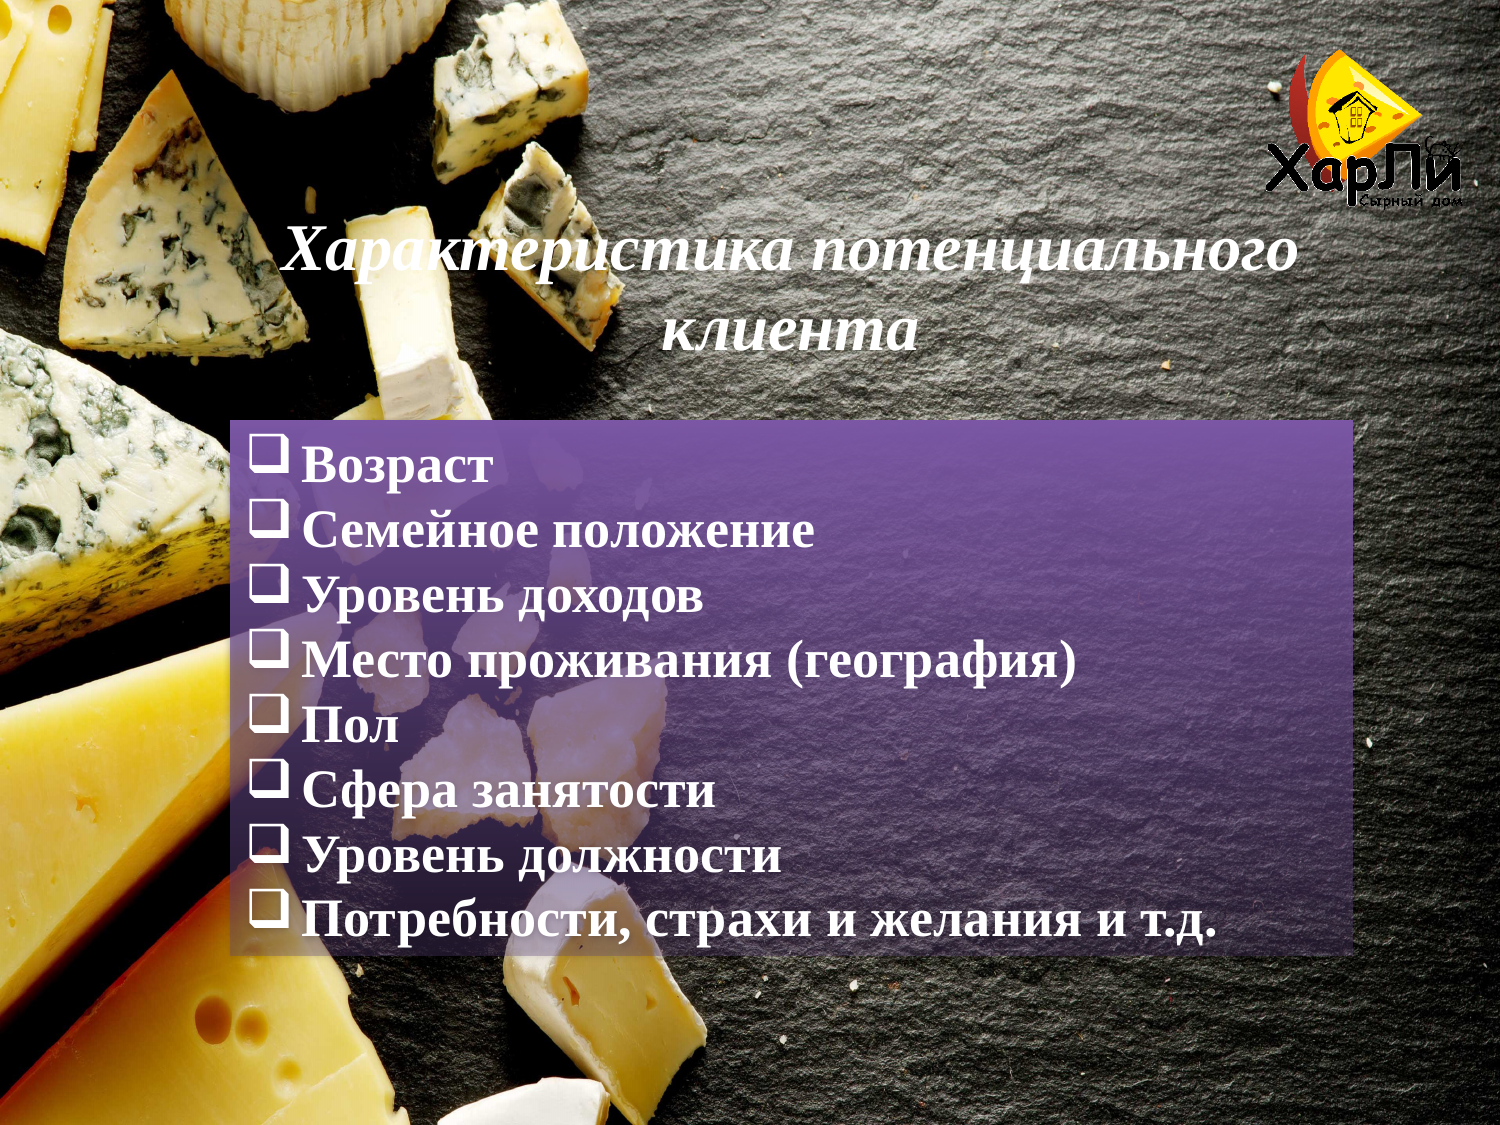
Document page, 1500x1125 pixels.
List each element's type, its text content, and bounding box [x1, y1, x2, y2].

picture [0, 0, 1500, 1125]
text_box Возраст Семейное положение Уровень доходов Место проживания (география) Пол Сфера занятости Уровень должности Потребности, страхи и желания и т.д. [230, 420, 1353, 956]
text_box Характеристика потенциального клиента [242, 196, 1341, 371]
